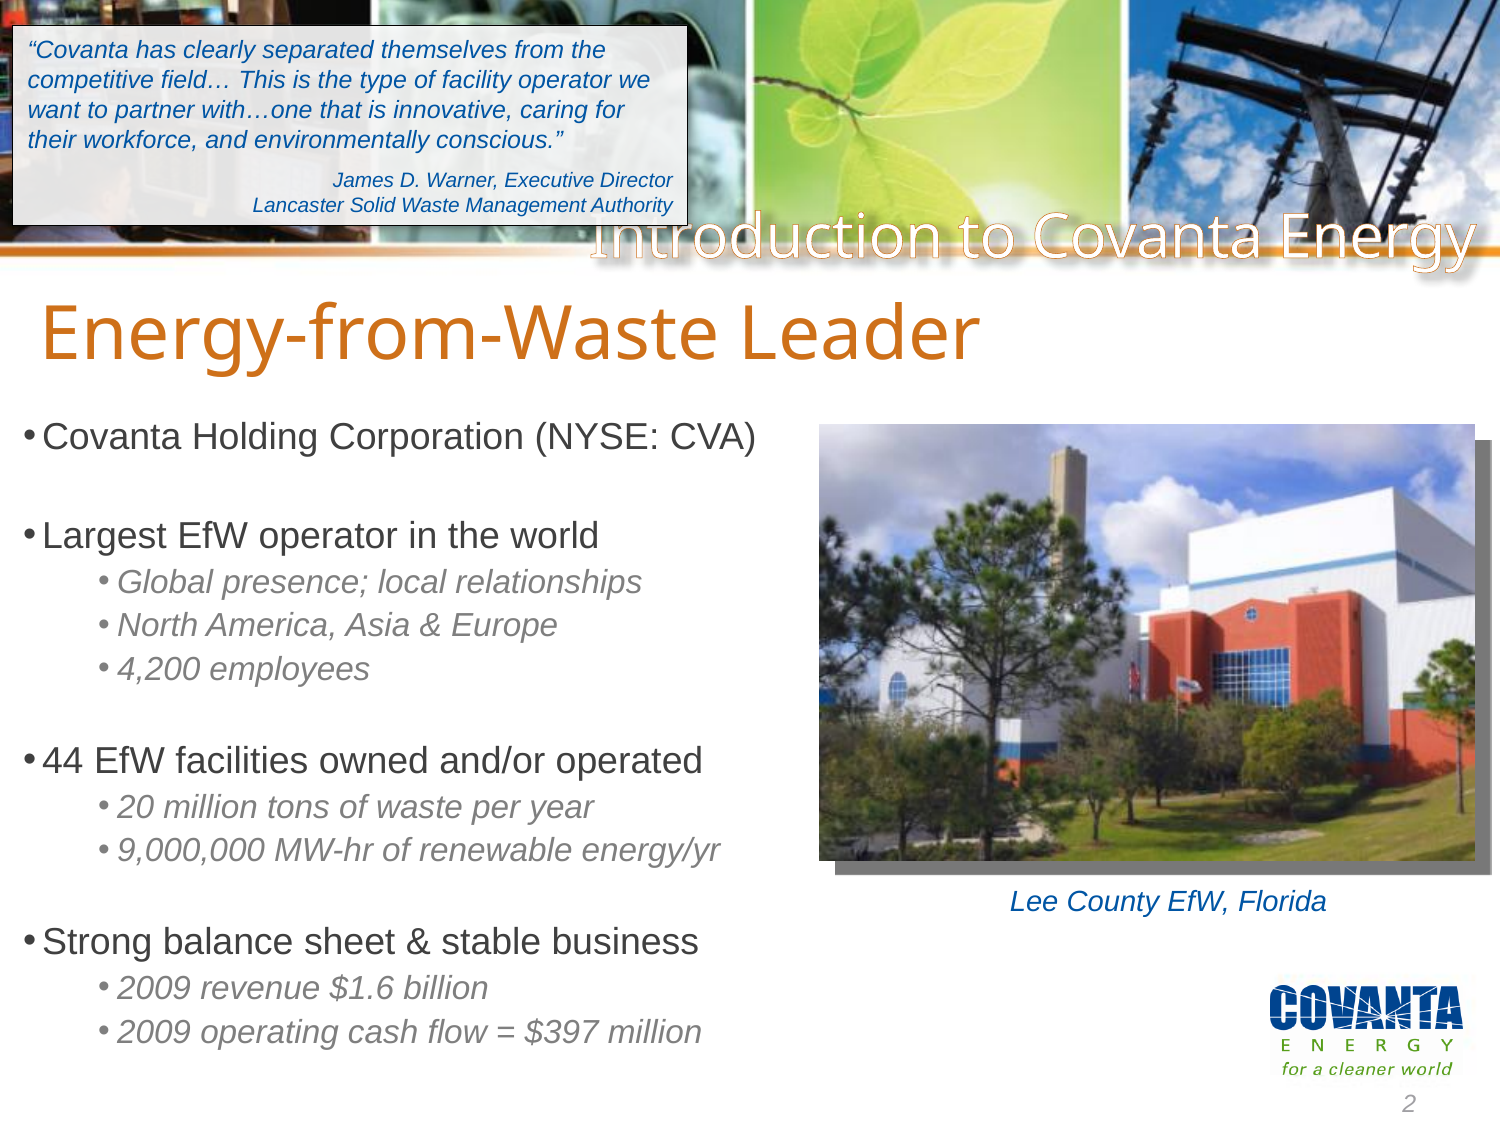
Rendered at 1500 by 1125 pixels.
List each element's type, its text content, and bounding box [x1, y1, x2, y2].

text_box Energy-from-Waste Leader [24, 287, 1275, 384]
text_box 2 [1387, 1079, 1500, 1125]
text_box Lee County EfW, Florida [862, 877, 1475, 925]
text_box “Covanta has clearly separated themselves from the competitive field… This is the type of facility operator we want to partner with…one that is innovative, caring for their workforce, and environmentally conscious.” James D. Warner, Executive Director Lancaster Solid Waste Management Authority [12, 24, 688, 225]
picture [0, 0, 1500, 1125]
text_box Introduction to Covanta Energy [366, 188, 1492, 278]
text_box Covanta Holding Corporation (NYSE: CVA) Largest EfW operator in the world Global presence; local relationships North America, Asia & Europe 4,200 employees 44 EfW facilities owned and/or operated 20 million tons of waste per year 9,000,000 MW-hr of renewable energy/yr Strong balance sheet & stable business 2009 revenue $1.6 billion 2009 operating cash flow = $397 million [8, 399, 1109, 1058]
